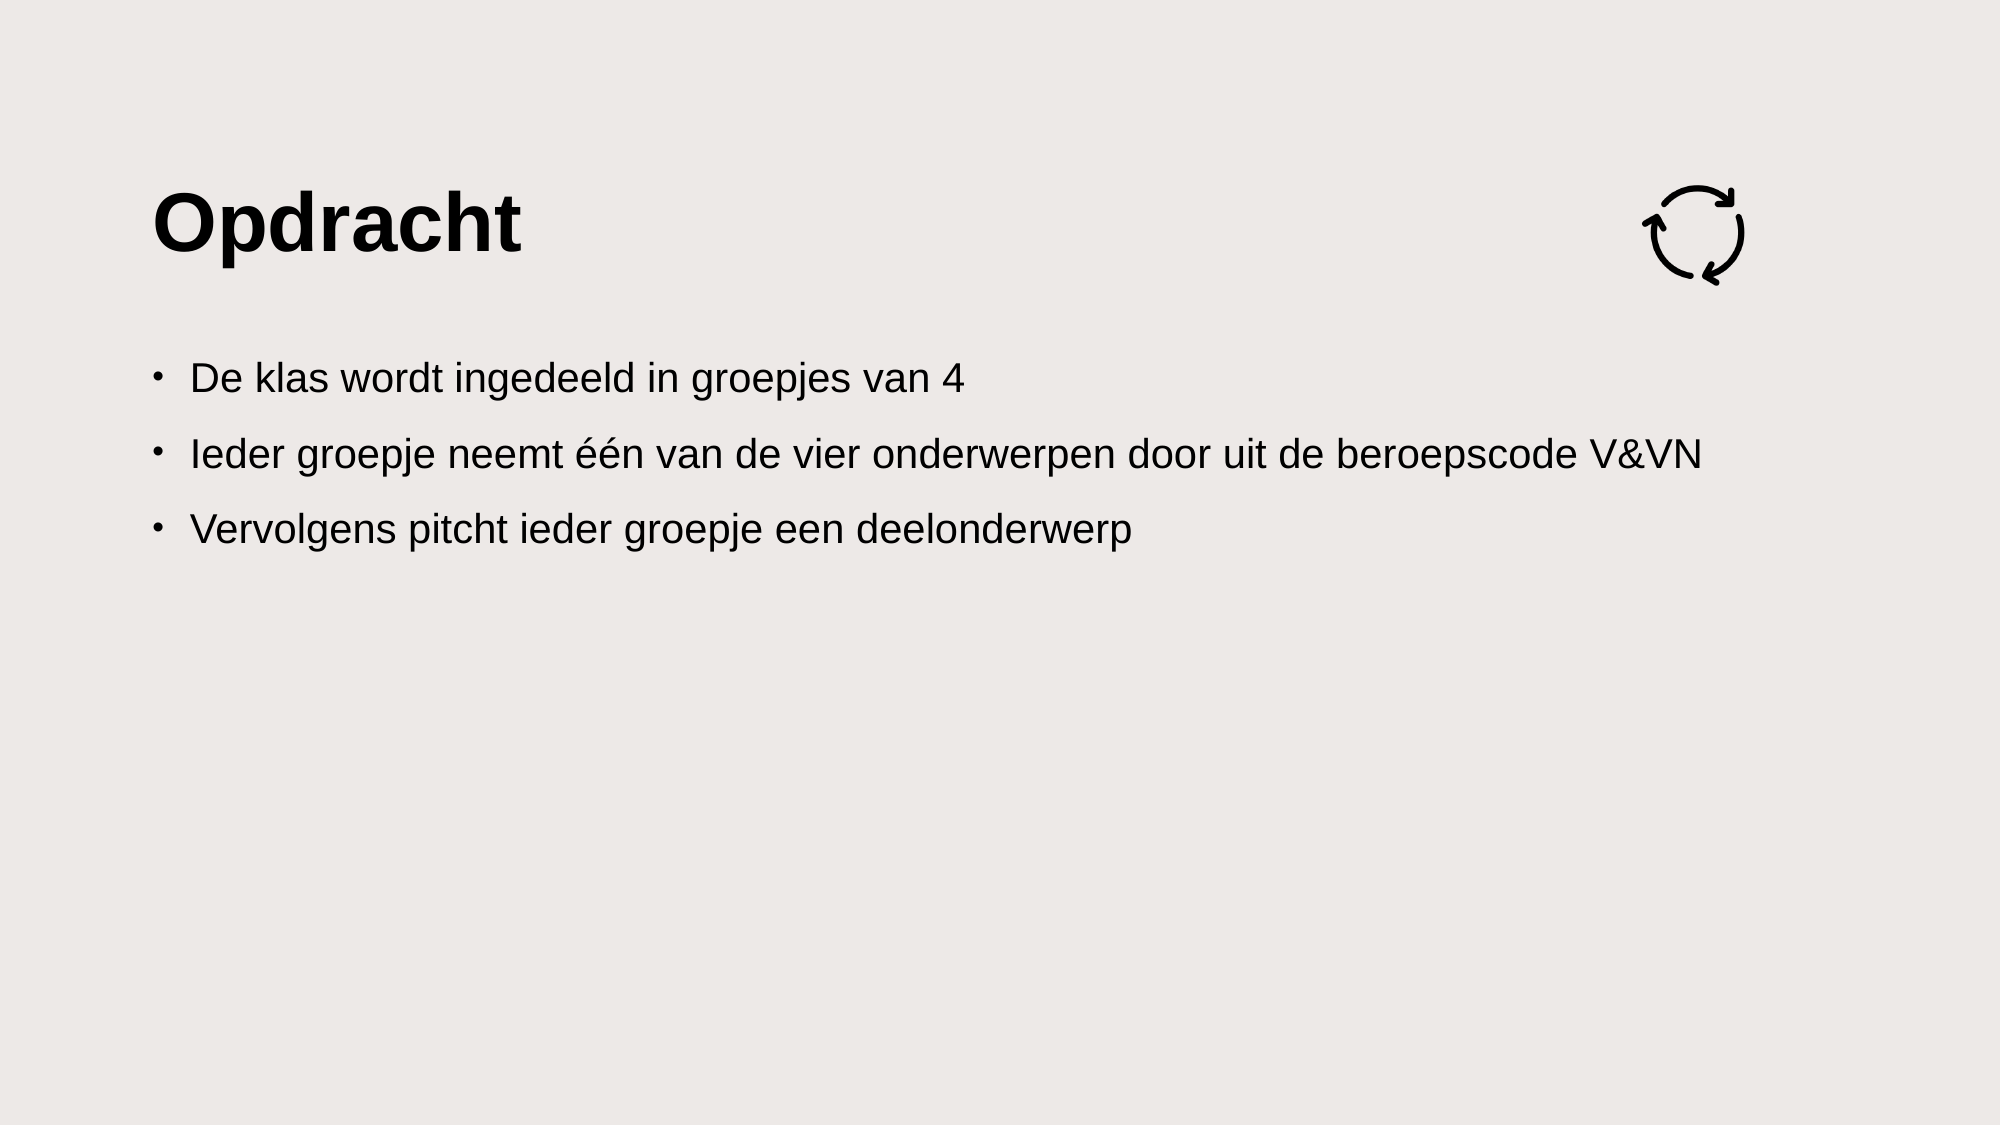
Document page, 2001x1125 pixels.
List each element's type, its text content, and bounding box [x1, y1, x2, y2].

picture [1619, 158, 1770, 309]
title Opdracht [137, 95, 1863, 280]
list De klas wordt ingedeeld in groepjes van 4 Ieder groepje neemt één van de vier onderwerpen door uit de beroepscode V&VN Vervolgens pitcht ieder groepje een deelonderwerp [137, 338, 1863, 1014]
